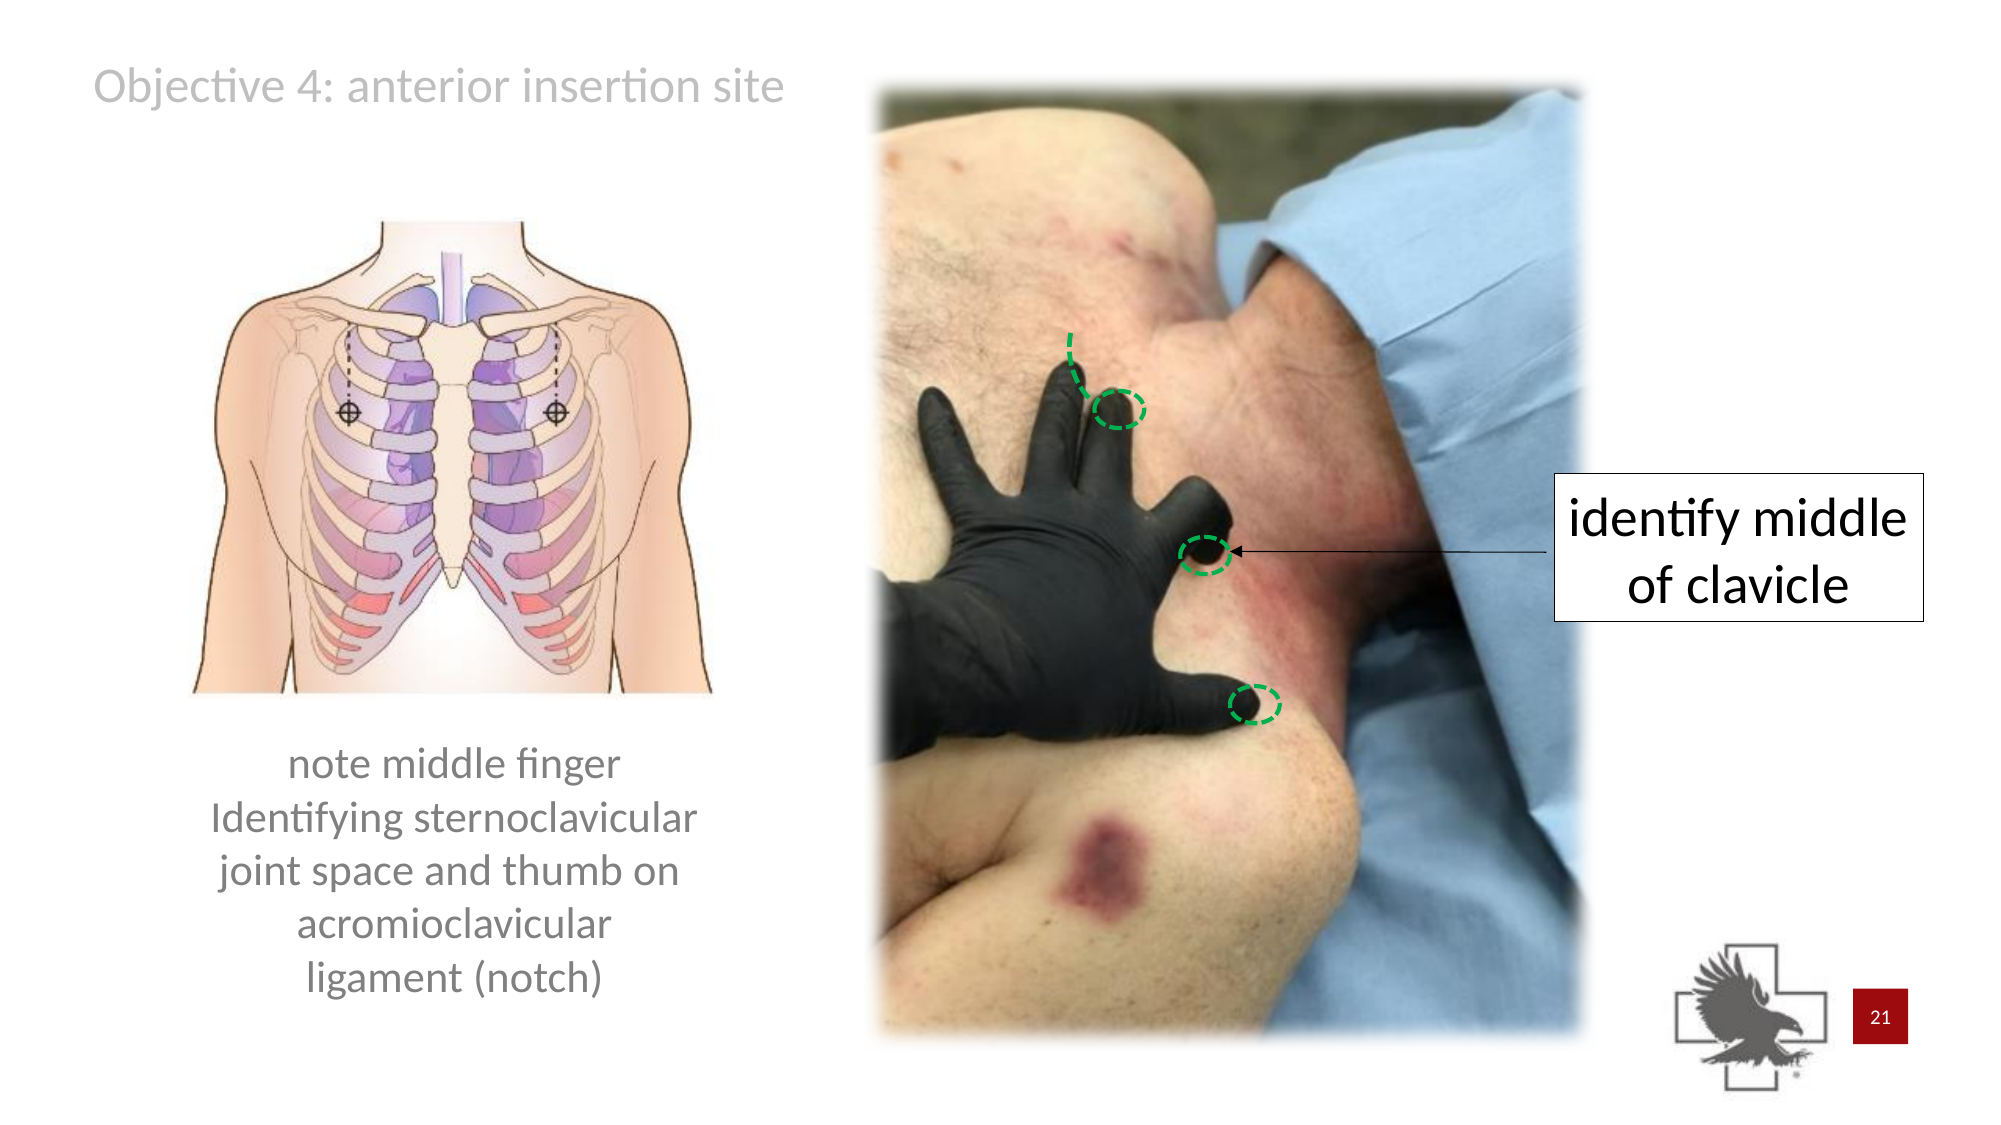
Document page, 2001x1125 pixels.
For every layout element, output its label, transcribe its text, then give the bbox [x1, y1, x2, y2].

picture [1660, 926, 1849, 1107]
picture [863, 73, 1597, 1052]
picture [188, 217, 720, 700]
slide_number 21 [1853, 988, 1909, 1045]
text_box Objective 4: anterior insertion site [78, 44, 830, 120]
text_box note middle finger Identifying sternoclavicular joint space and thumb on acromioclavicular ligament (notch) [195, 726, 715, 1009]
text_box identify middle of clavicle [1597, 473, 1924, 622]
